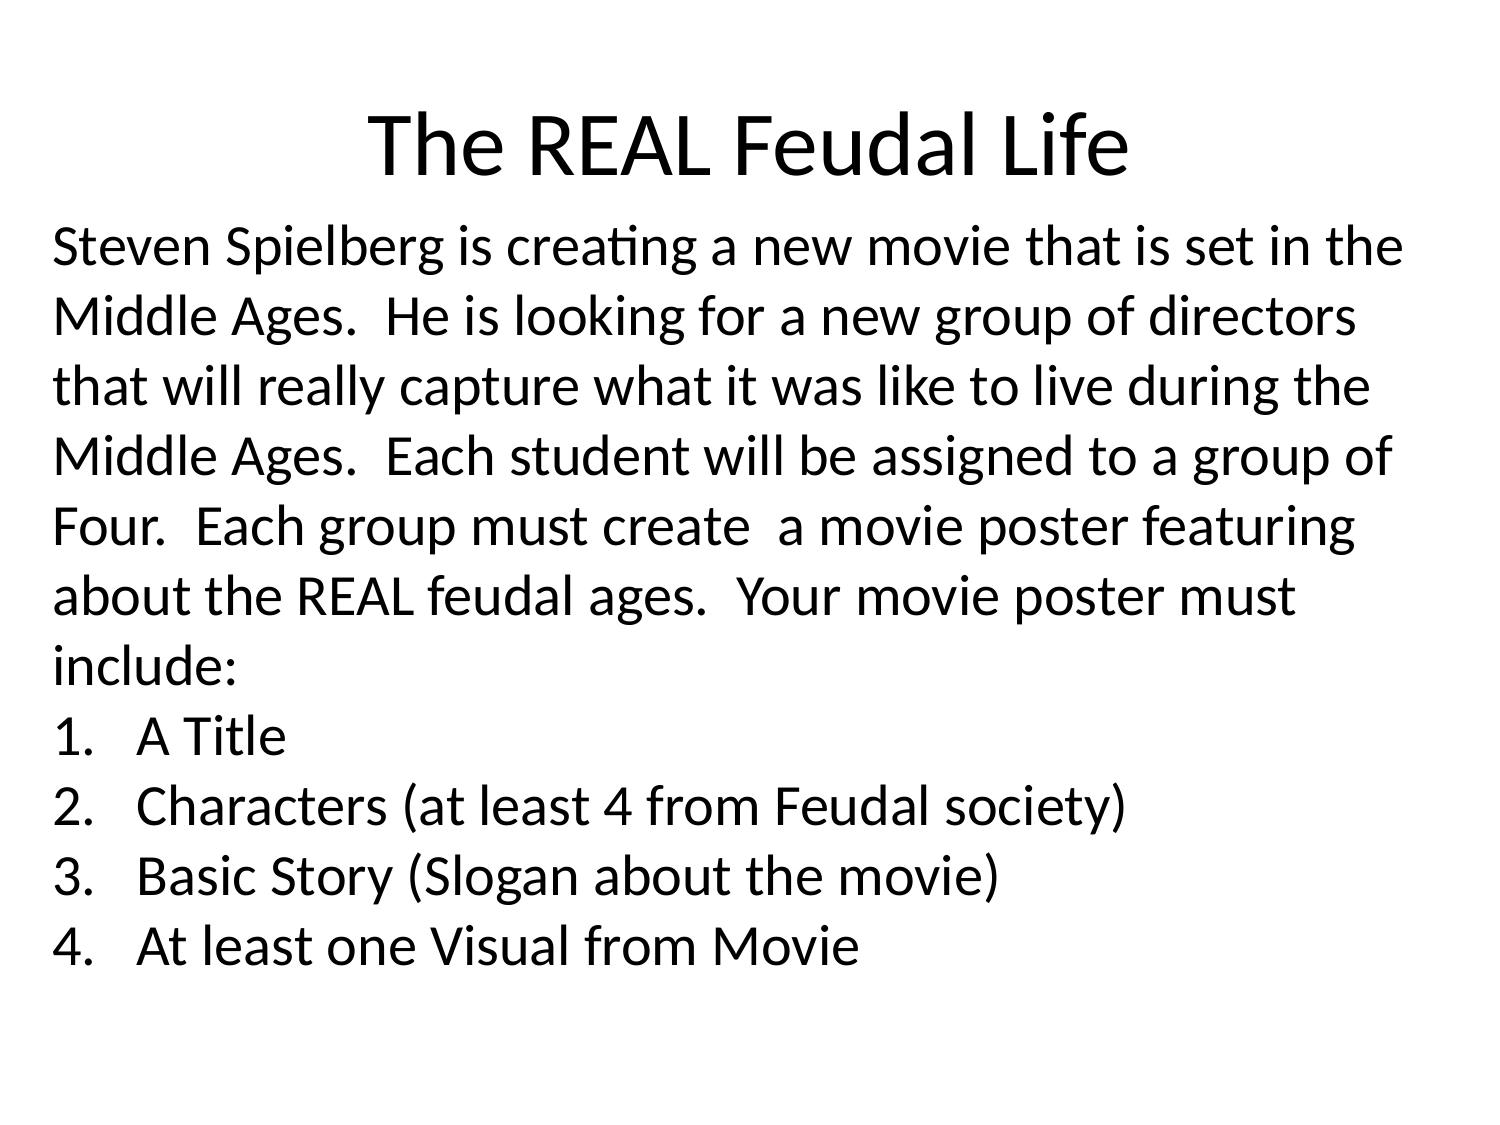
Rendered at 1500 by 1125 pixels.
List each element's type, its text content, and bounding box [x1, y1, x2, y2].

text_box Steven Spielberg is creating a new movie that is set in the Middle Ages. He is looking for a new group of directors that will really capture what it was like to live during the Middle Ages. Each student will be assigned to a group of Four. Each group must create a movie poster featuring about the REAL feudal ages. Your movie poster must include: A Title Characters (at least 4 from Feudal society) Basic Story (Slogan about the movie) At least one Visual from Movie [37, 200, 1450, 985]
title The REAL Feudal Life [75, 45, 1425, 200]
